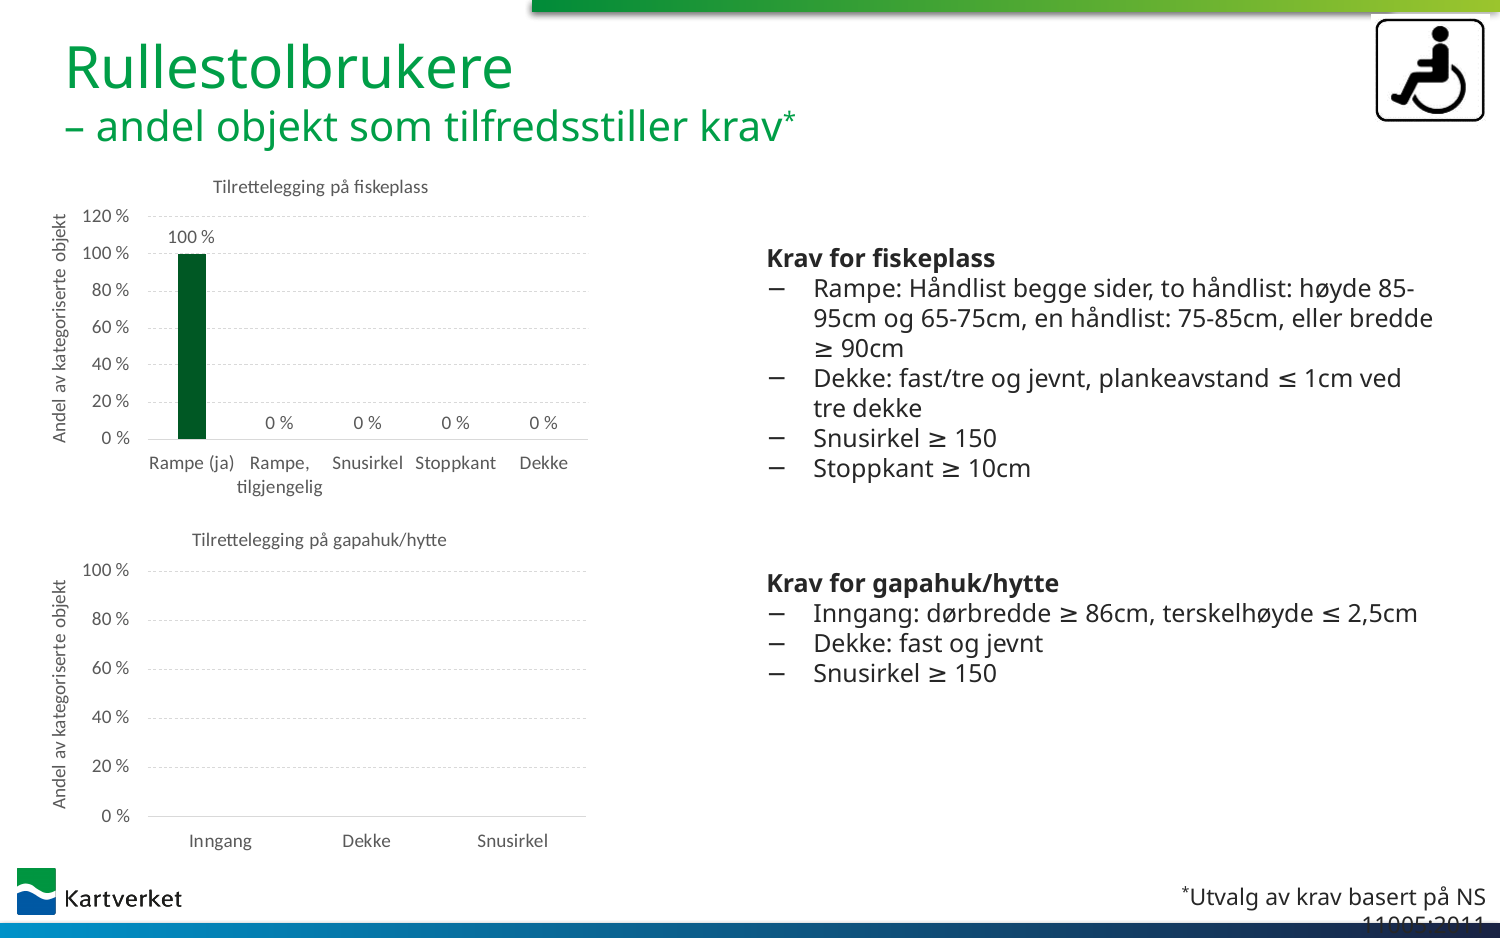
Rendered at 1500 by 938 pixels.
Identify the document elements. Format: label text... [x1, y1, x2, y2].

picture [1371, 13, 1491, 127]
text_box *Utvalg av krav basert på NS 11005:2011 [1068, 873, 1500, 938]
picture [41, 520, 597, 859]
text_box Rullestolbrukere – andel objekt som tilfredsstiller krav* [49, 29, 1431, 158]
picture [41, 166, 599, 505]
text_box Krav for fiskeplass Rampe: Håndlist begge sider, to håndlist: høyde 85-95cm og 65-75cm, en håndlist: 75-85cm, eller bredde ≥ 90cm Dekke: fast/tre og jevnt, plankeavstand ≤ 1cm ved tre dekke Snusirkel ≥ 150 Stoppkant ≥ 10cm [751, 235, 1452, 490]
text_box Krav for gapahuk/hytte Inngang: dørbredde ≥ 86cm, terskelhøyde ≤ 2,5cm Dekke: fast og jevnt Snusirkel ≥ 150 [751, 560, 1452, 695]
